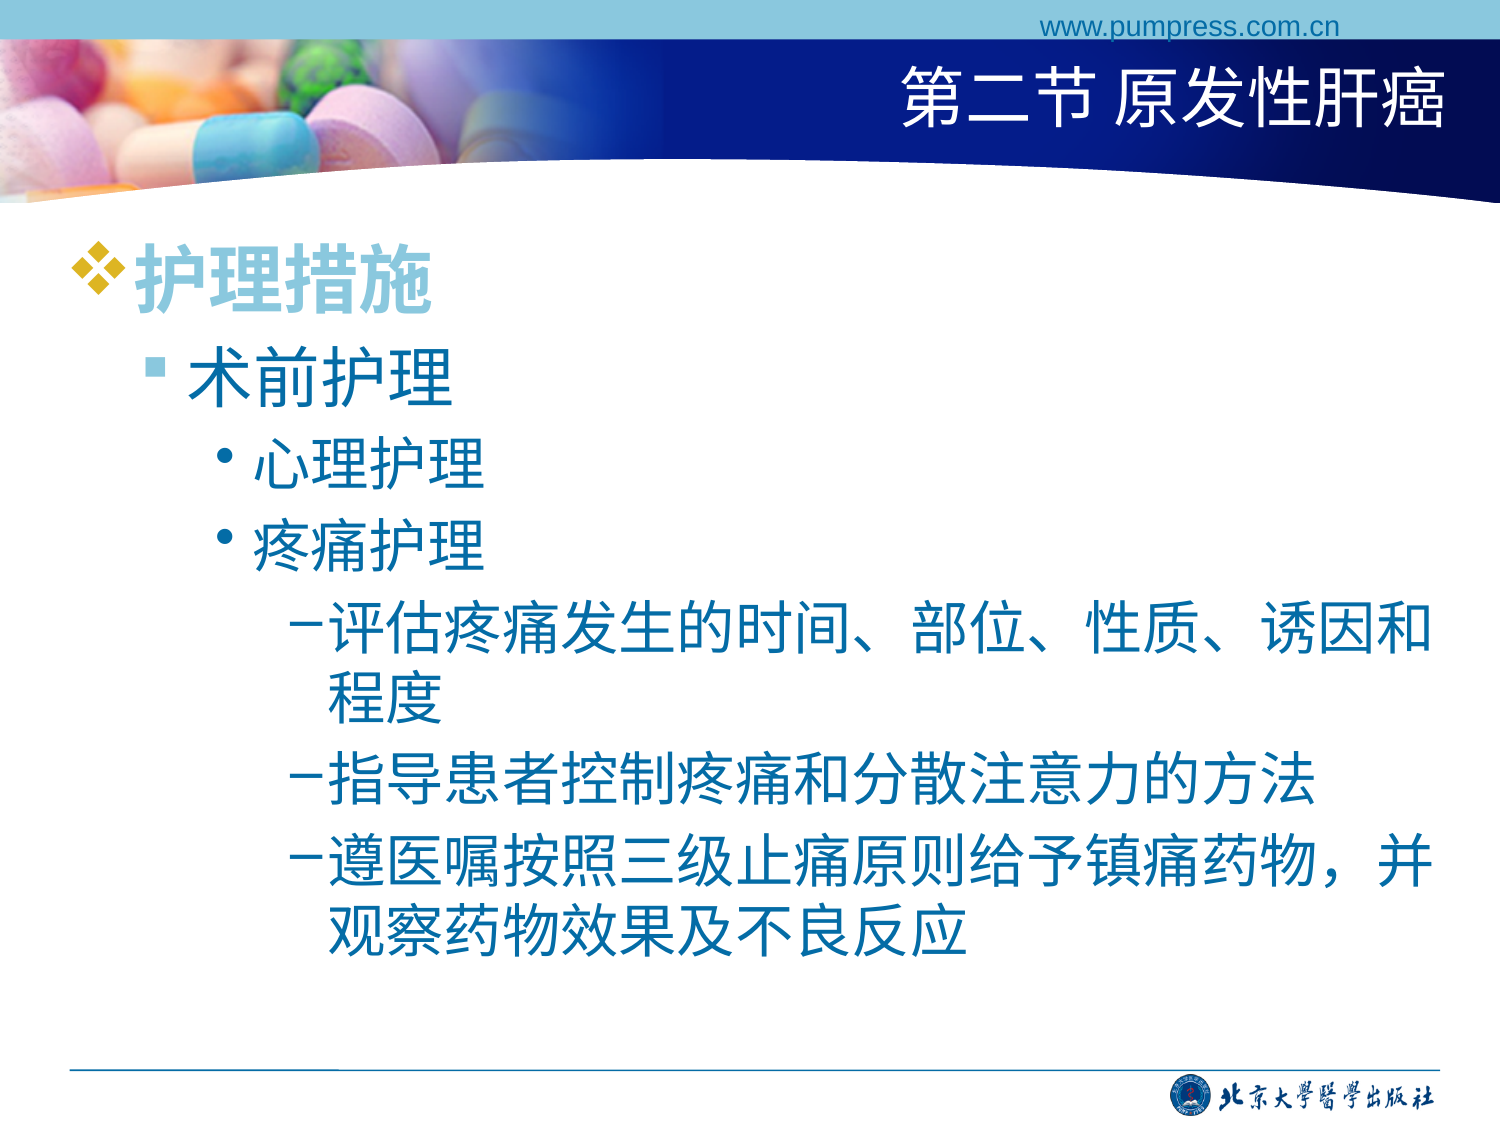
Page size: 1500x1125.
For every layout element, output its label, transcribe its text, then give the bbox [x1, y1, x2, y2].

list 护理措施 术前护理 心理护理 疼痛护理 评估疼痛发生的时间、部位、性质、诱因和程度 指导患者控制疼痛和分散注意力的方法 遵医嘱按照三级止痛原则给予镇痛药物，并观察药物效果及不良反应 [49, 224, 1463, 1026]
picture [1170, 1074, 1436, 1118]
title 第二节 原发性肝癌 [137, 49, 1463, 143]
picture [0, 40, 1500, 203]
slide_number www.pumpress.com.cn [1025, 0, 1463, 38]
